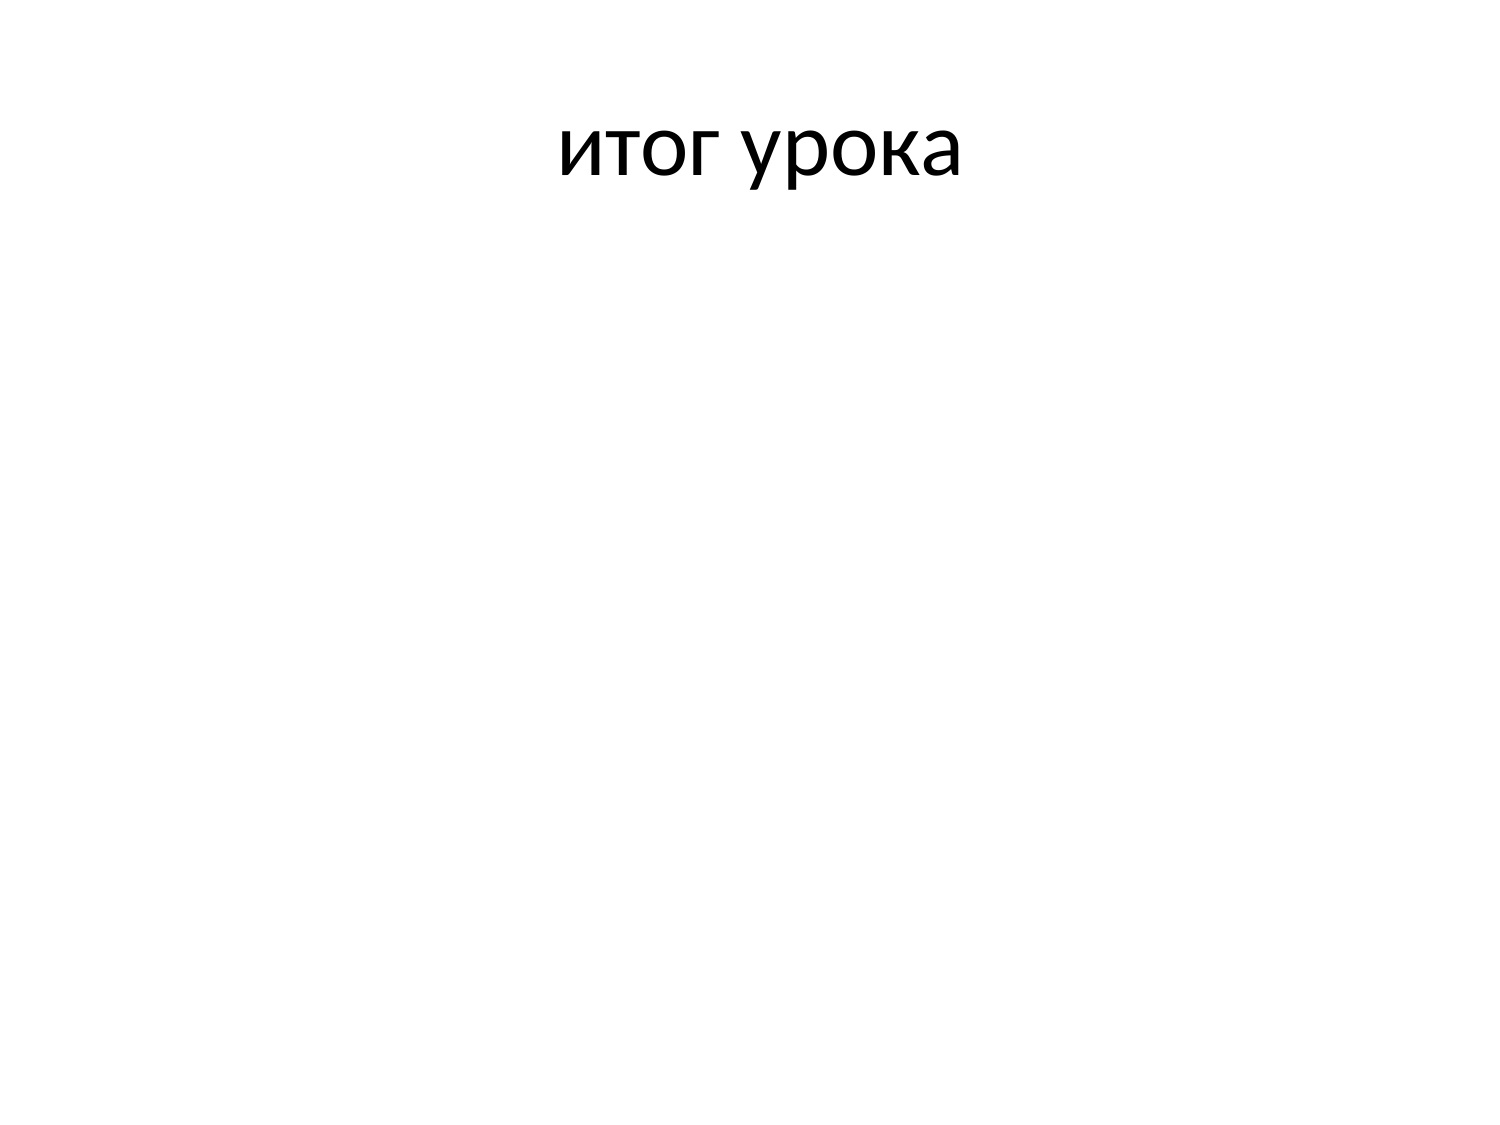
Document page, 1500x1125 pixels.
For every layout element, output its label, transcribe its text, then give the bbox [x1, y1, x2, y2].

title итог урока [74, 44, 1426, 233]
